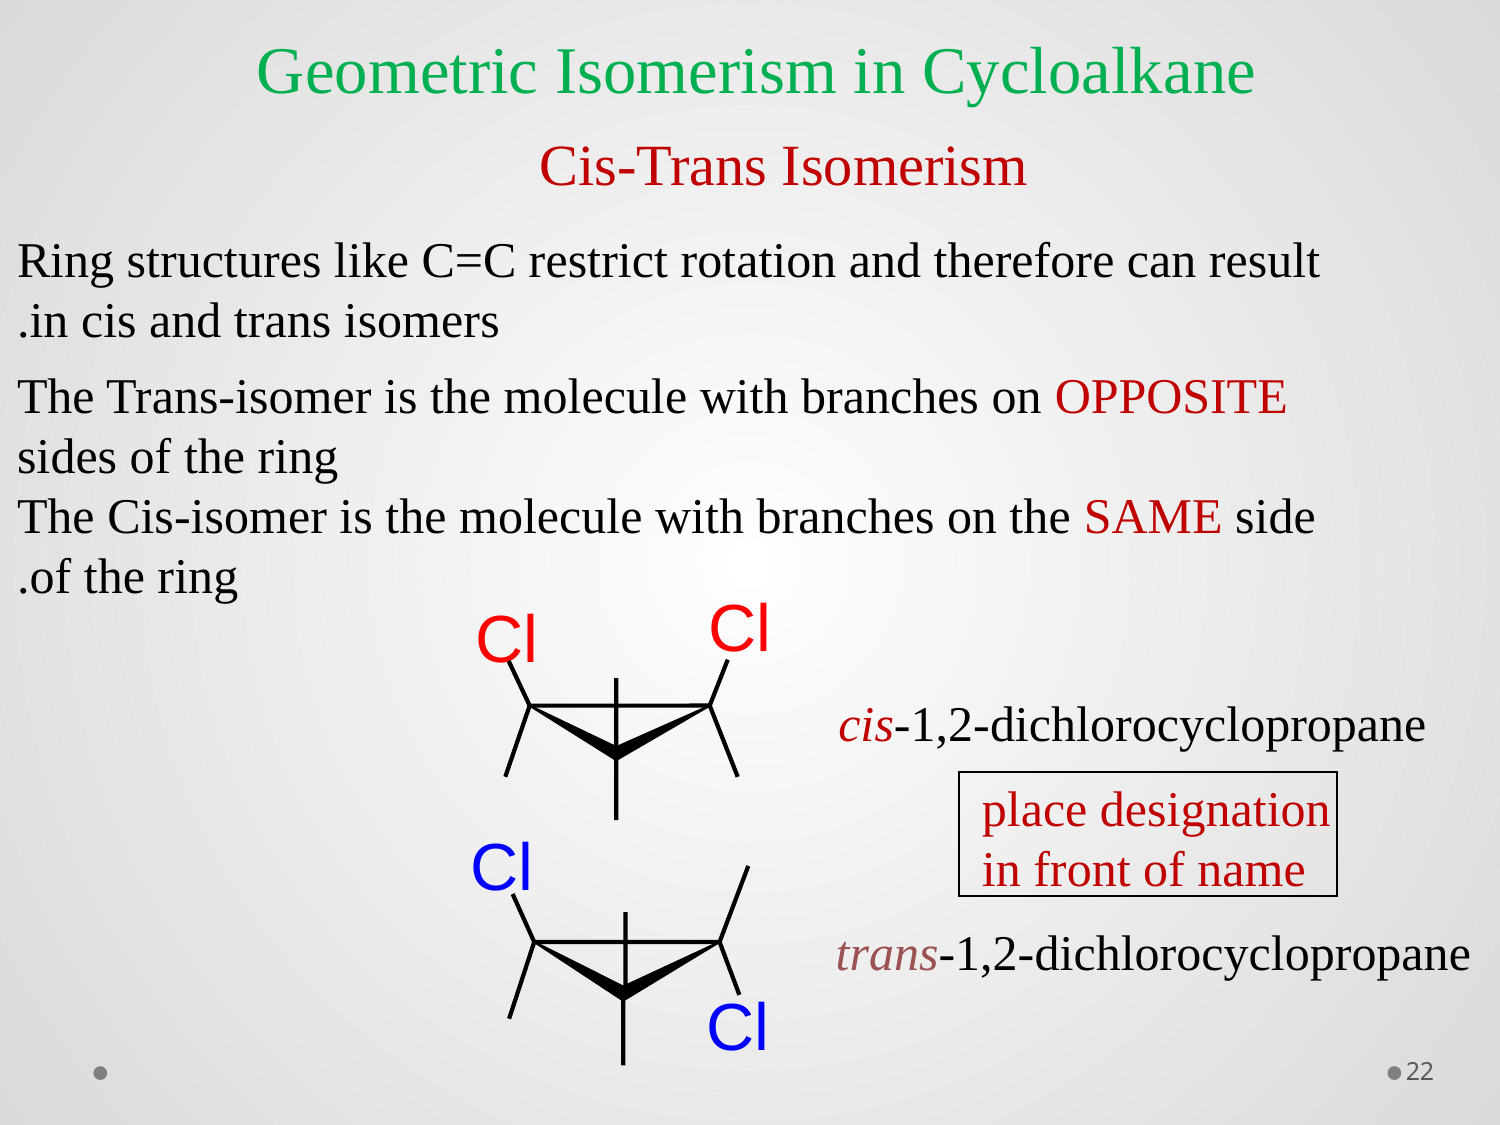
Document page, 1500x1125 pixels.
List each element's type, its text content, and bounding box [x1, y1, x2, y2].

slide_number 22 [1401, 1042, 1494, 1103]
text_box Cis-Trans Isomerism [524, 119, 1044, 204]
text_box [454, 828, 786, 1073]
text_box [958, 769, 1348, 906]
text_box cis-1,2-dichlorocyclopropane [822, 683, 1442, 759]
text_box Ring structures like C=C restrict rotation and therefore can result in cis and trans isomers. [2, 219, 1373, 355]
text_box trans-1,2-dichlorocyclopropane [820, 912, 1487, 988]
text_box The Trans-isomer is the molecule with branches on OPPOSITE sides of the ring The Cis-isomer is the molecule with branches on the SAME side of the ring. [2, 356, 1365, 611]
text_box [435, 567, 787, 821]
text_box Geometric Isomerism in Cycloalkane [242, 19, 1326, 114]
